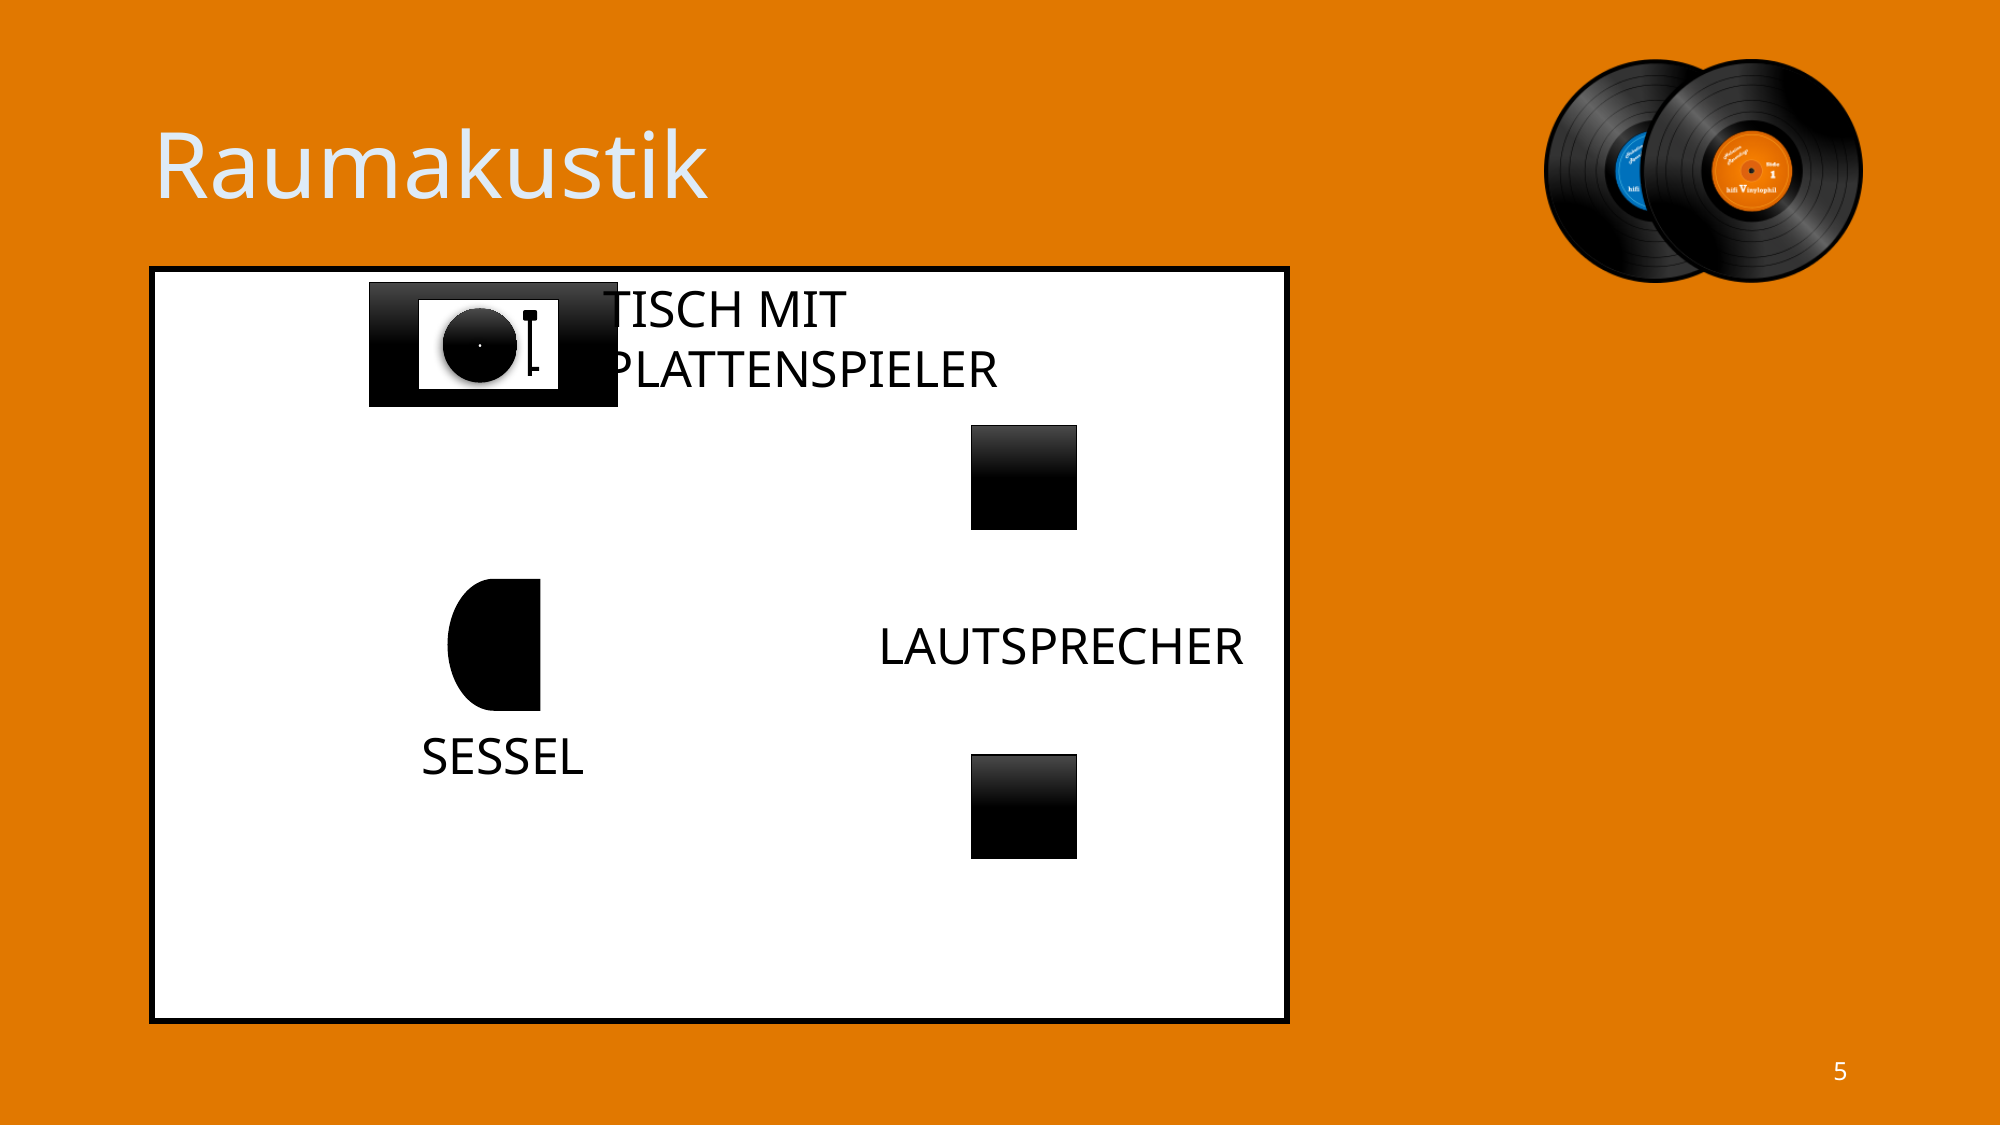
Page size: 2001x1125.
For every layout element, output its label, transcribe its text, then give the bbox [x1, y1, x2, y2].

text_box [971, 754, 1077, 859]
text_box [418, 299, 559, 390]
text_box [447, 578, 541, 711]
text_box SESSEL [406, 717, 600, 792]
picture [1544, 59, 1863, 283]
slide_number 5 [1412, 1042, 1863, 1103]
text_box [971, 425, 1077, 530]
text_box LAUTSPRECHER [863, 606, 1259, 682]
title Raumakustik [137, 59, 1496, 278]
text_box [369, 282, 618, 407]
text_box [151, 278, 1288, 1022]
text_box TISCH MIT PLATTENSPIELER [589, 269, 1014, 405]
